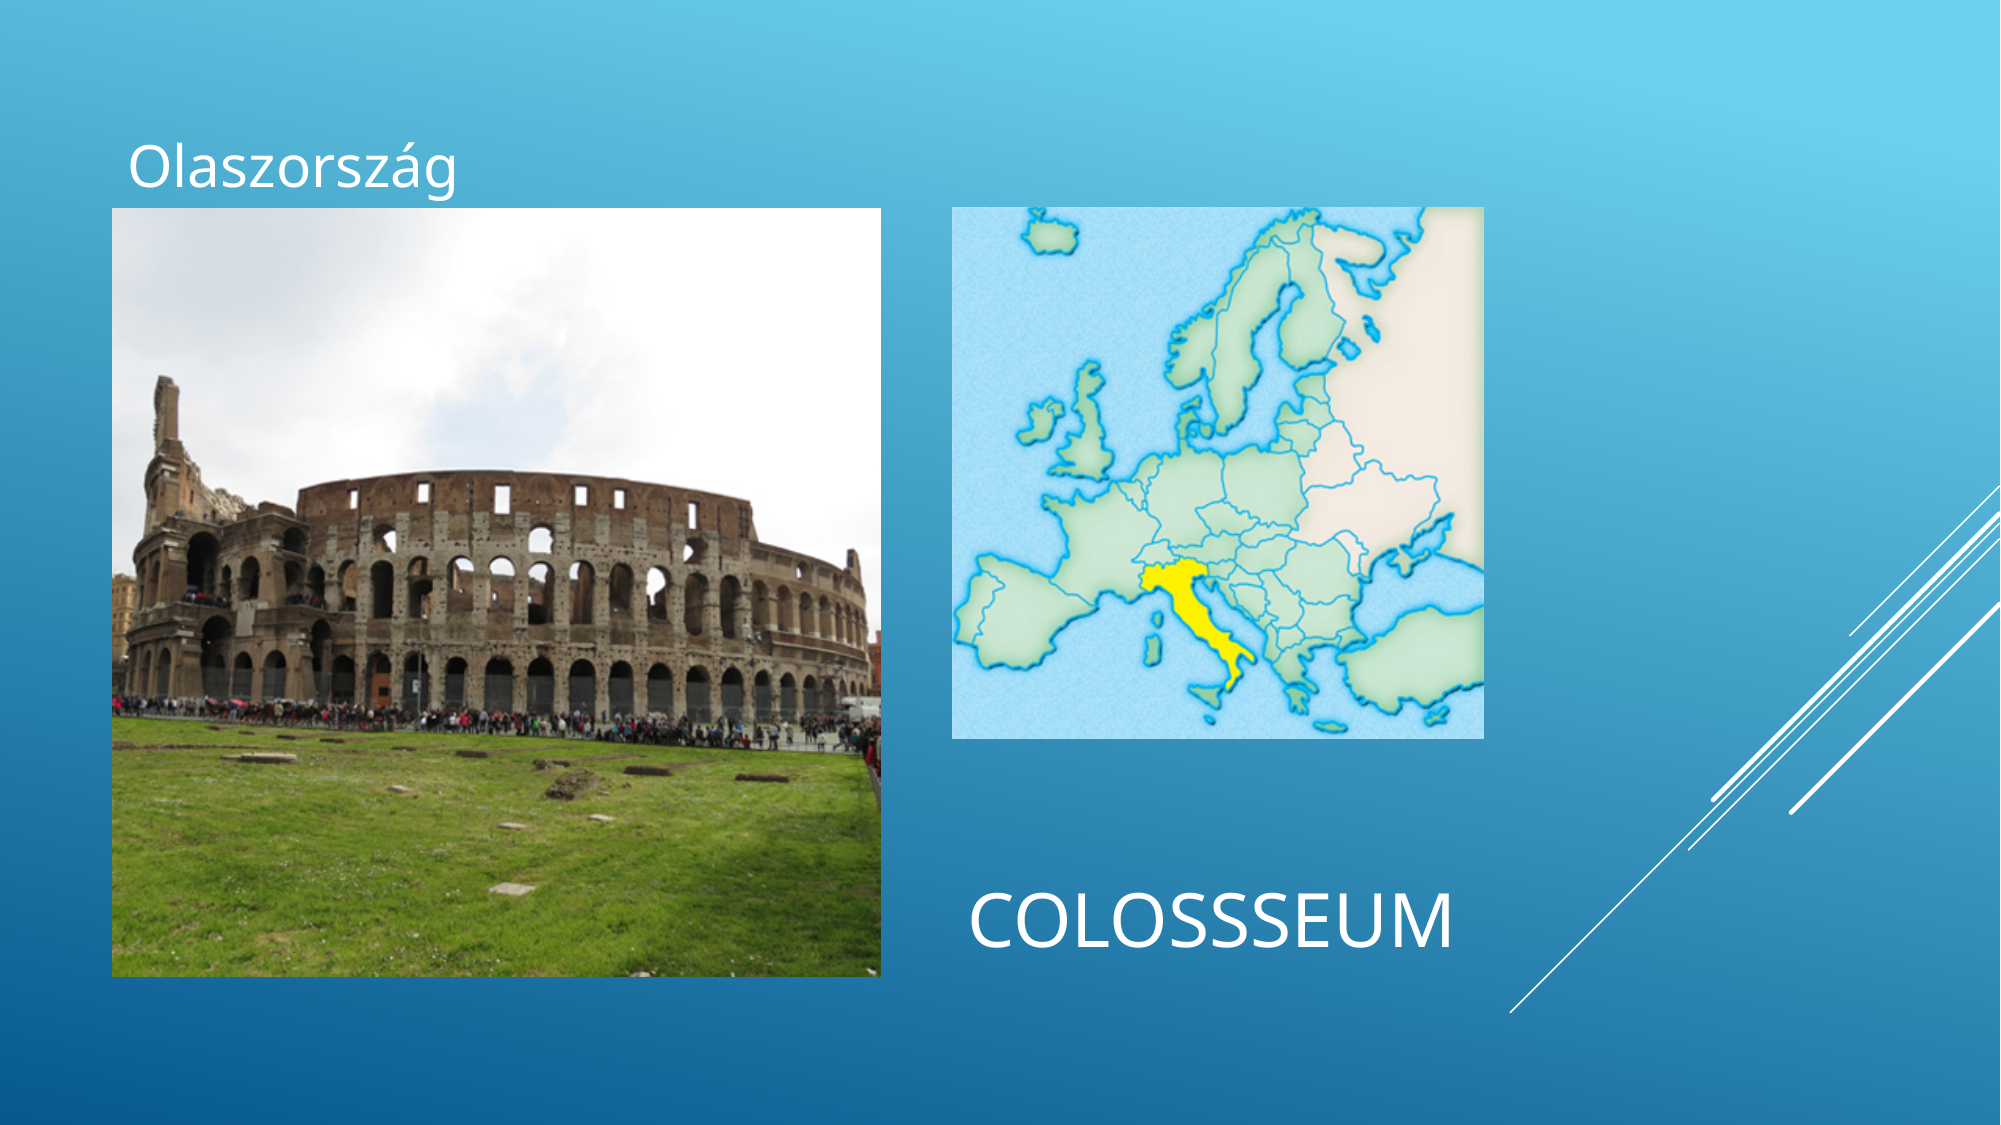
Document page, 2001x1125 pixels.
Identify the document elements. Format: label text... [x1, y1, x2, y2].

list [112, 208, 881, 977]
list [952, 206, 1485, 739]
title Colossseum [952, 858, 1484, 977]
list Olaszország [112, 107, 880, 208]
